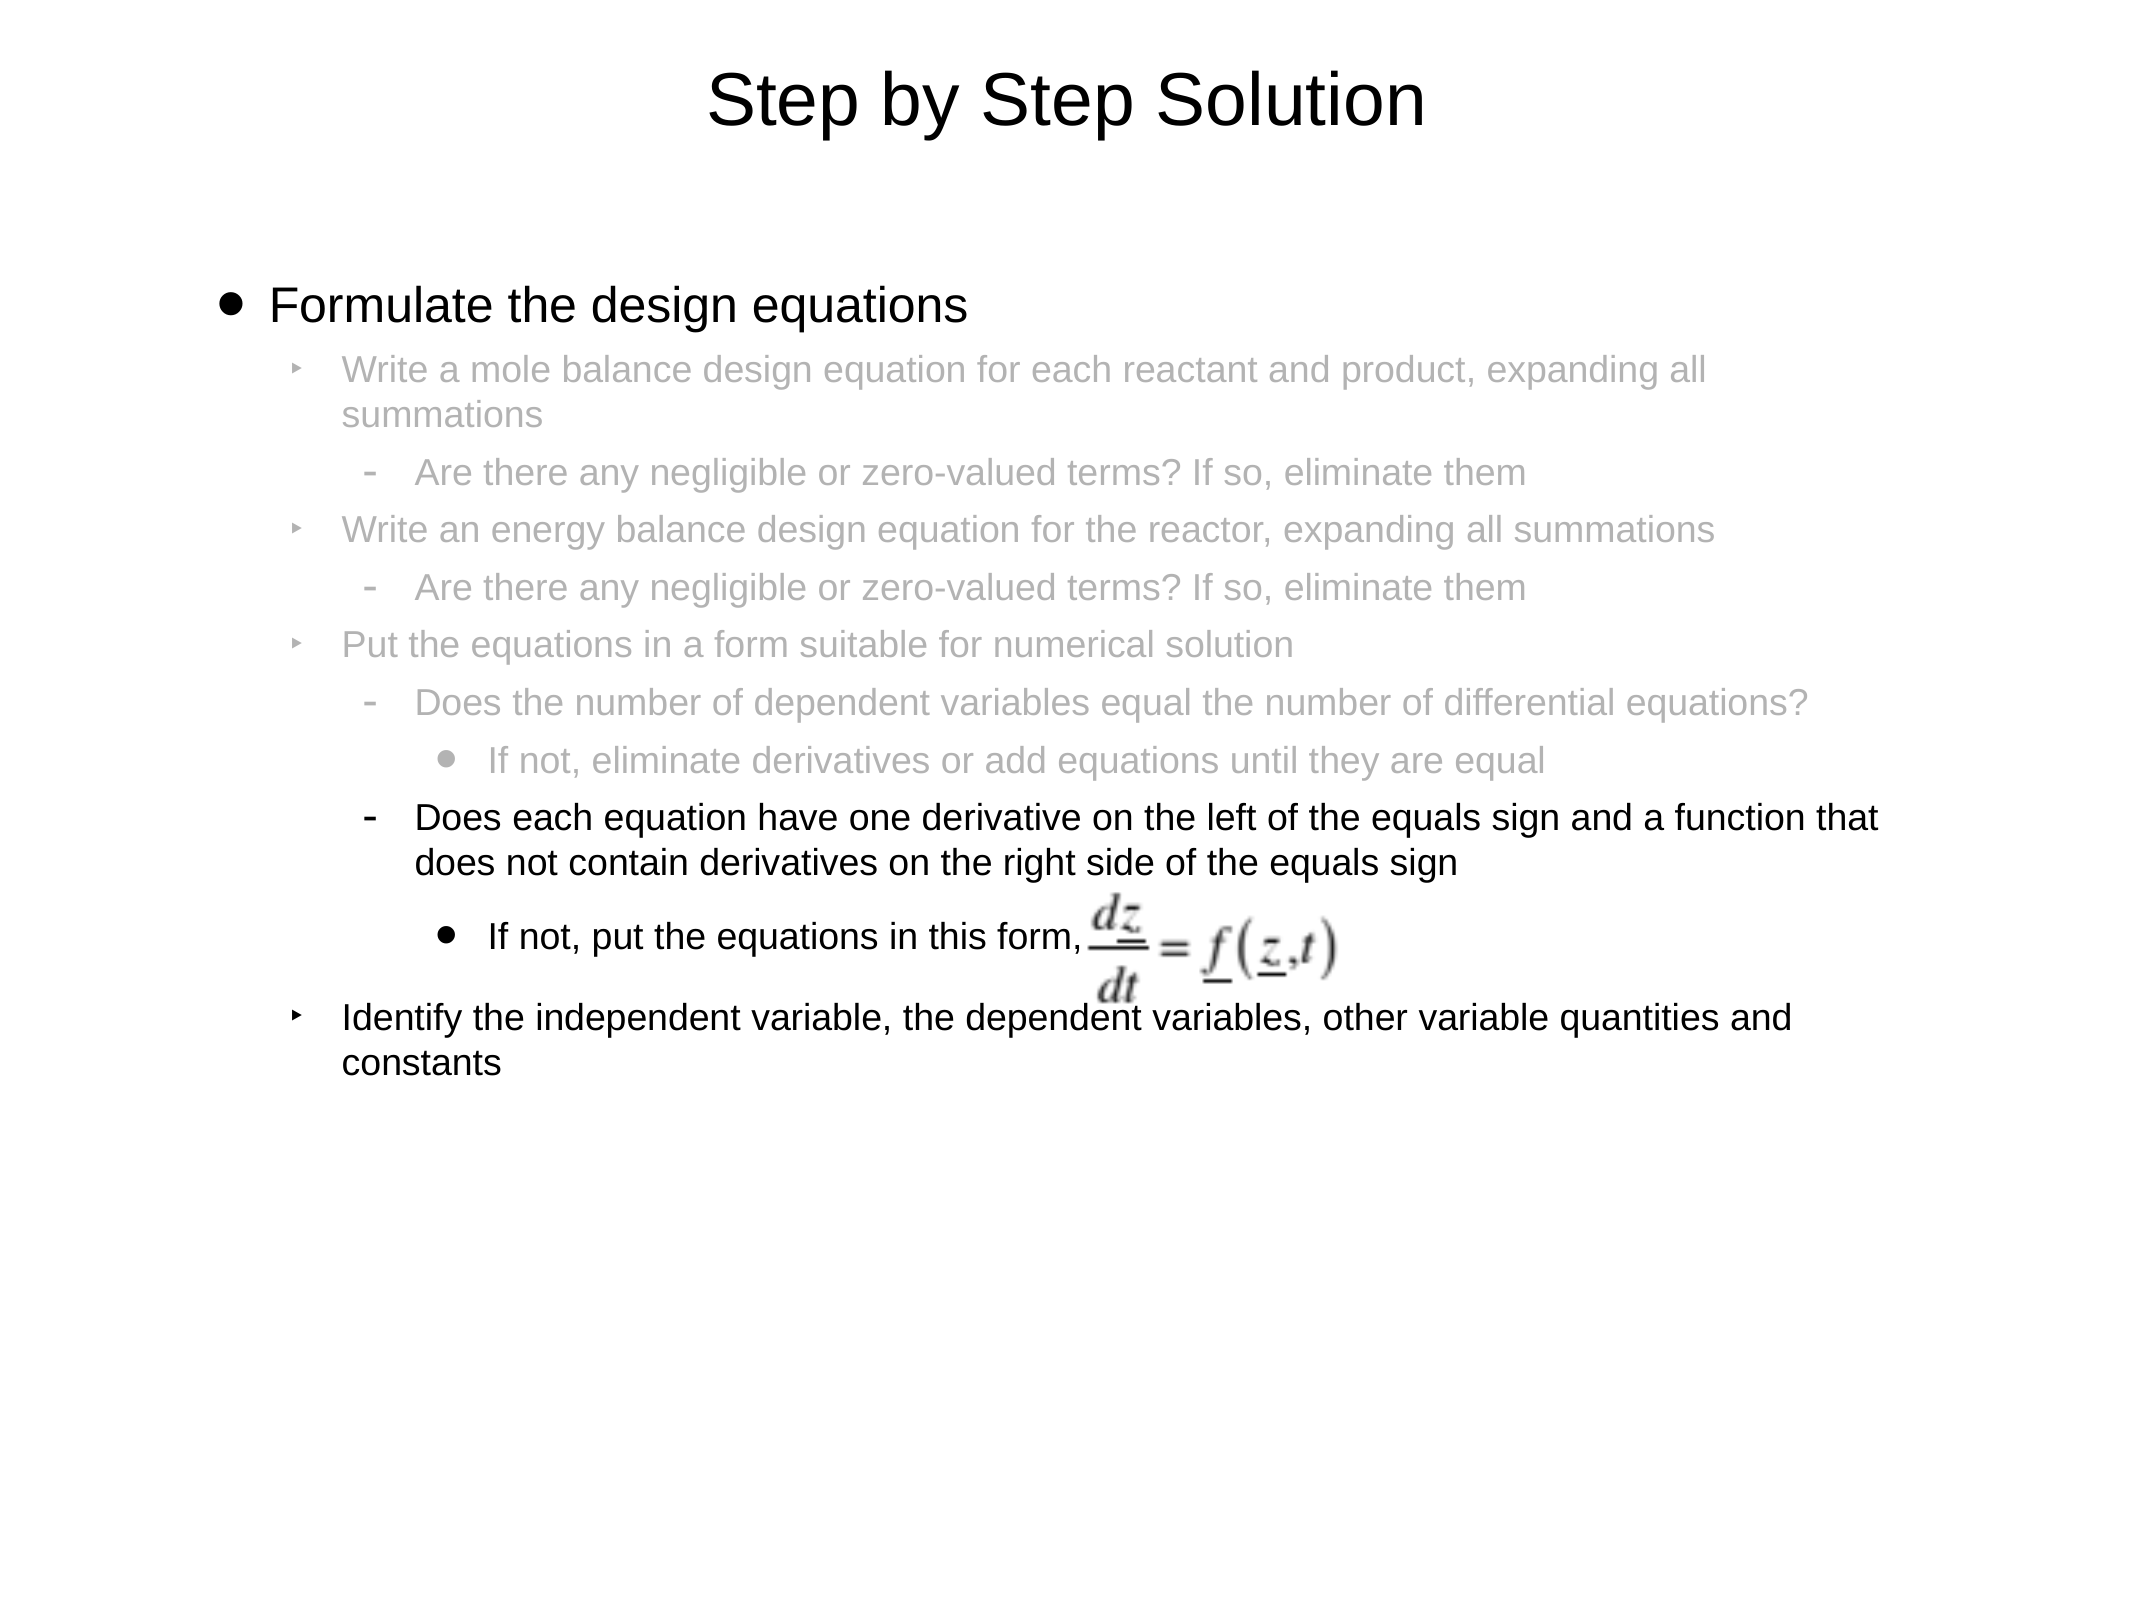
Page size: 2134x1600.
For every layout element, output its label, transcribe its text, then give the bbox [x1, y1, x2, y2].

list Formulate the design equations Write a mole balance design equation for each reactant and product, expanding all summations Are there any negligible or zero-valued terms? If so, eliminate them Write an energy balance design equation for the reactor, expanding all summations Are there any negligible or zero-valued terms? If so, eliminate them Put the equations in a form suitable for numerical solution Does the number of dependent variables equal the number of differential equations? If not, eliminate derivatives or add equations until they are equal Does each equation have one derivative on the left of the equals sign and a function that does not contain derivatives on the right side of the equals sign If not, put the equations in this form, Identify the independent variable, the dependent variables, other variable quantities and constants [208, 264, 1925, 1463]
title Step by Step Solution [208, 41, 1925, 250]
picture [1082, 881, 1342, 1011]
